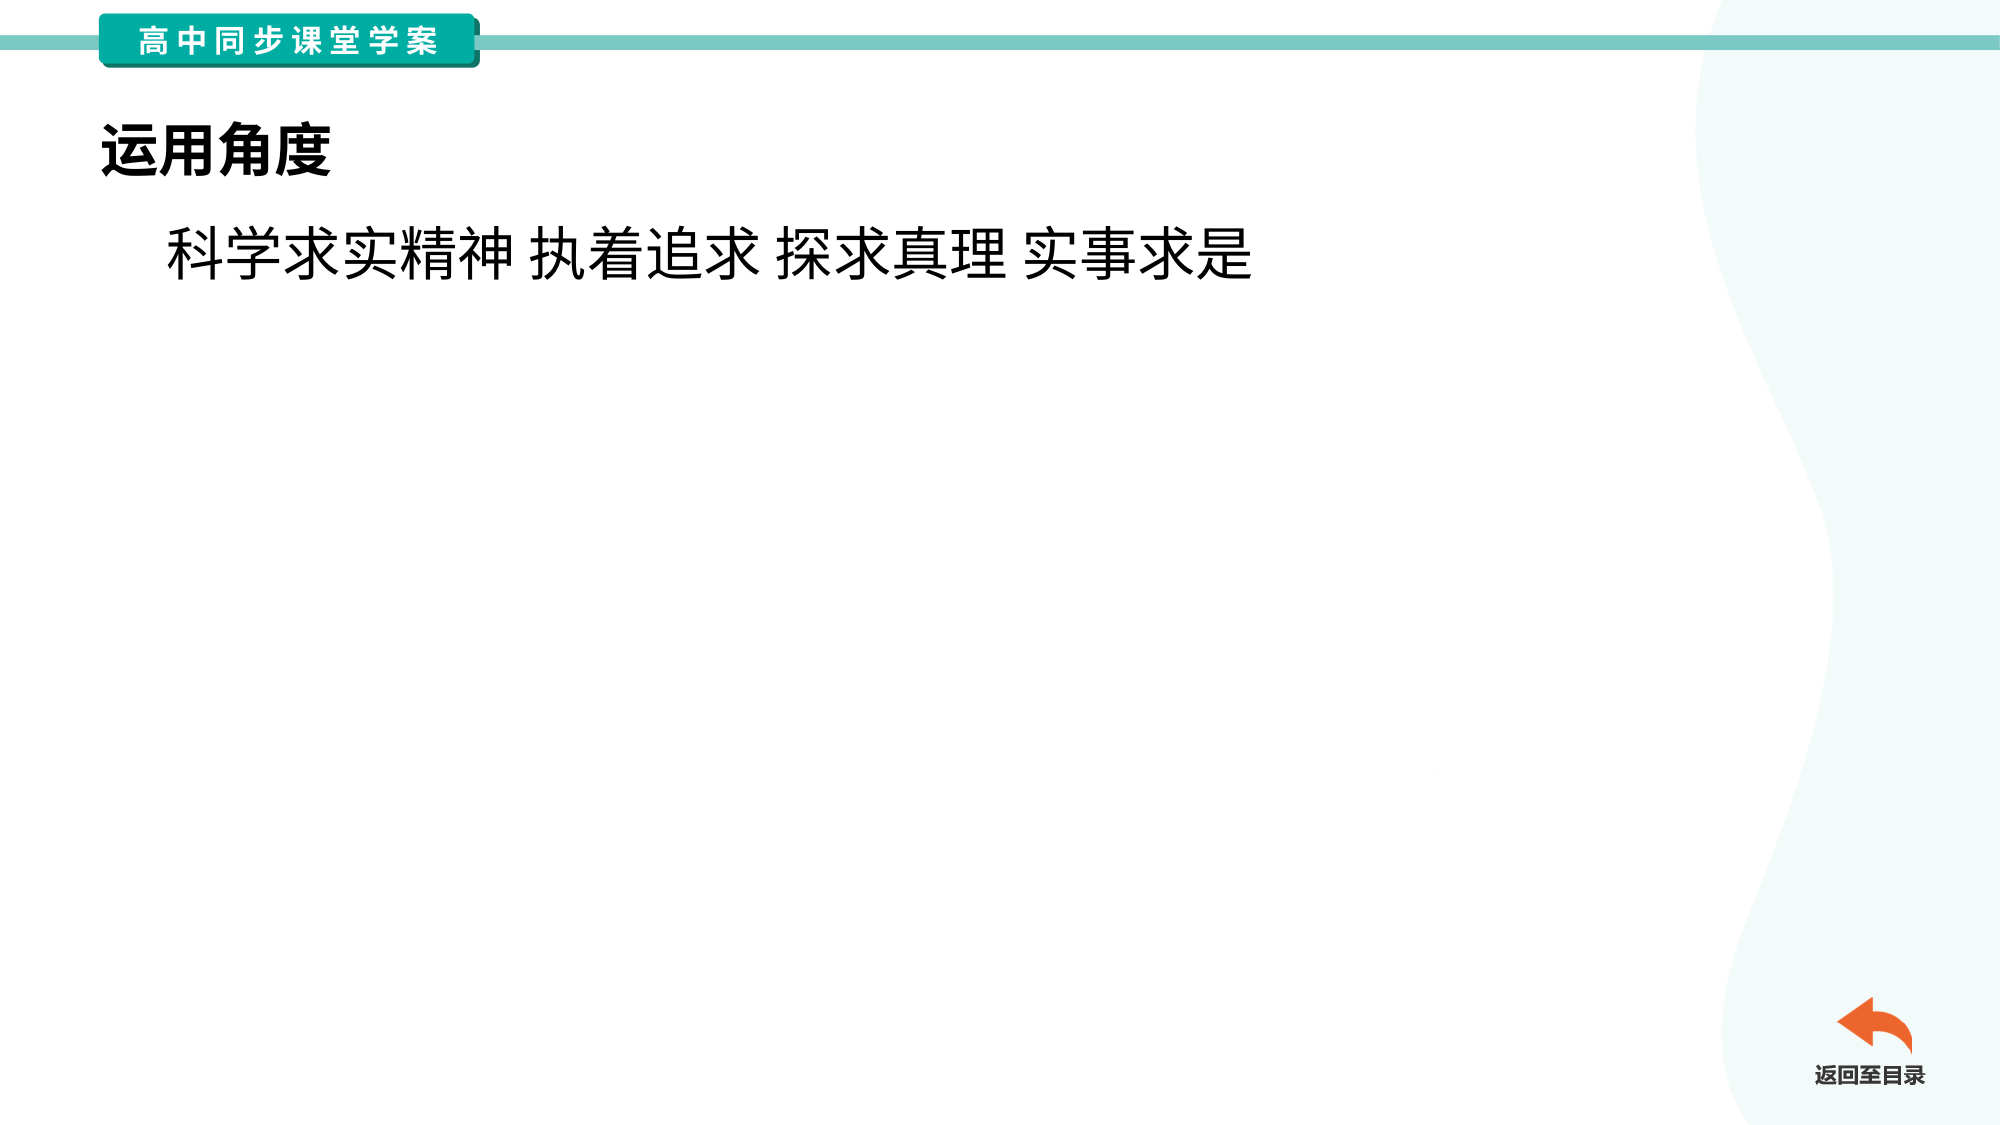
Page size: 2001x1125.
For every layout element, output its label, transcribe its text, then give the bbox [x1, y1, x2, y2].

picture [0, 0, 2000, 1125]
text_box 运用角度 科学求实精神 执着追求 探求真理 实事求是#1.2.1 [100, 76, 1899, 593]
